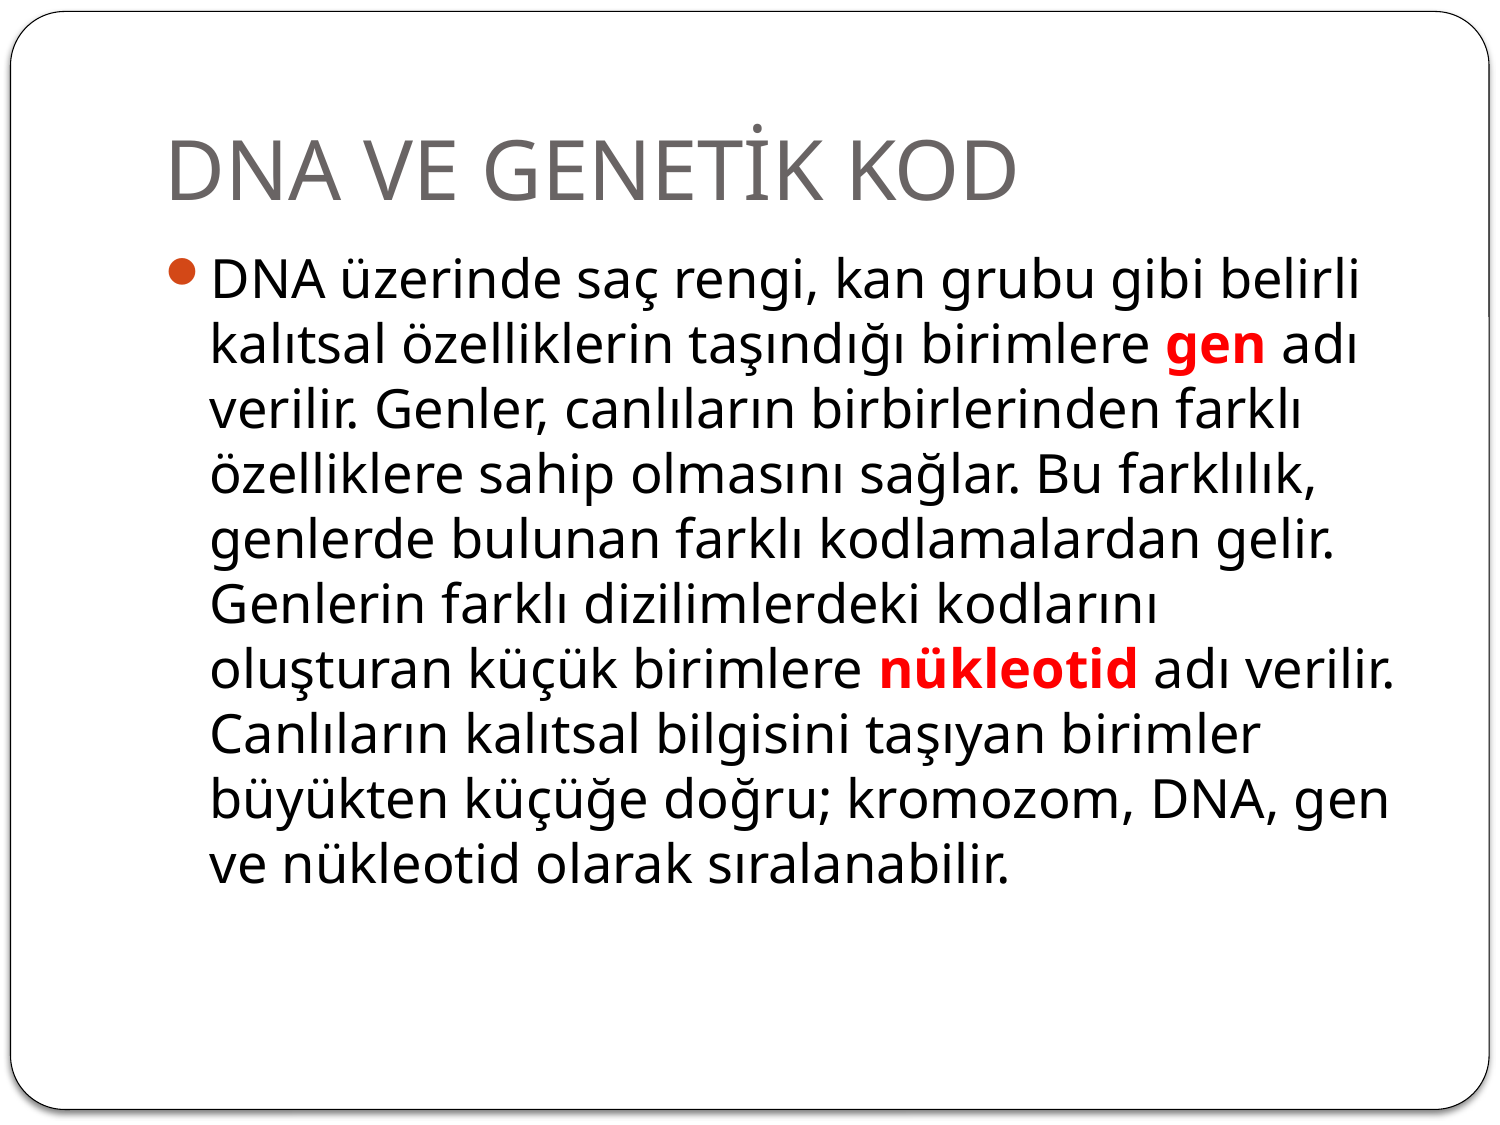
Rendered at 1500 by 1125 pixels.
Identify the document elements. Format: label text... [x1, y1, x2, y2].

list DNA üzerinde saç rengi, kan grubu gibi belirli kalıtsal özelliklerin taşındığı birimlere gen adı verilir. Genler, canlıların birbirlerinden farklı özelliklere sahip olmasını sağlar. Bu farklılık, genlerde bulunan farklı kodlamalardan gelir. Genlerin farklı dizilimlerdeki kodlarını oluşturan küçük birimlere nükleotid adı verilir. Canlıların kalıtsal bilgisini taşıyan birimler büyükten küçüğe doğru; kromozom, DNA, gen ve nükleotid olarak sıralanabilir. [150, 237, 1425, 988]
title DNA VE GENETİK KOD [150, 45, 1425, 233]
